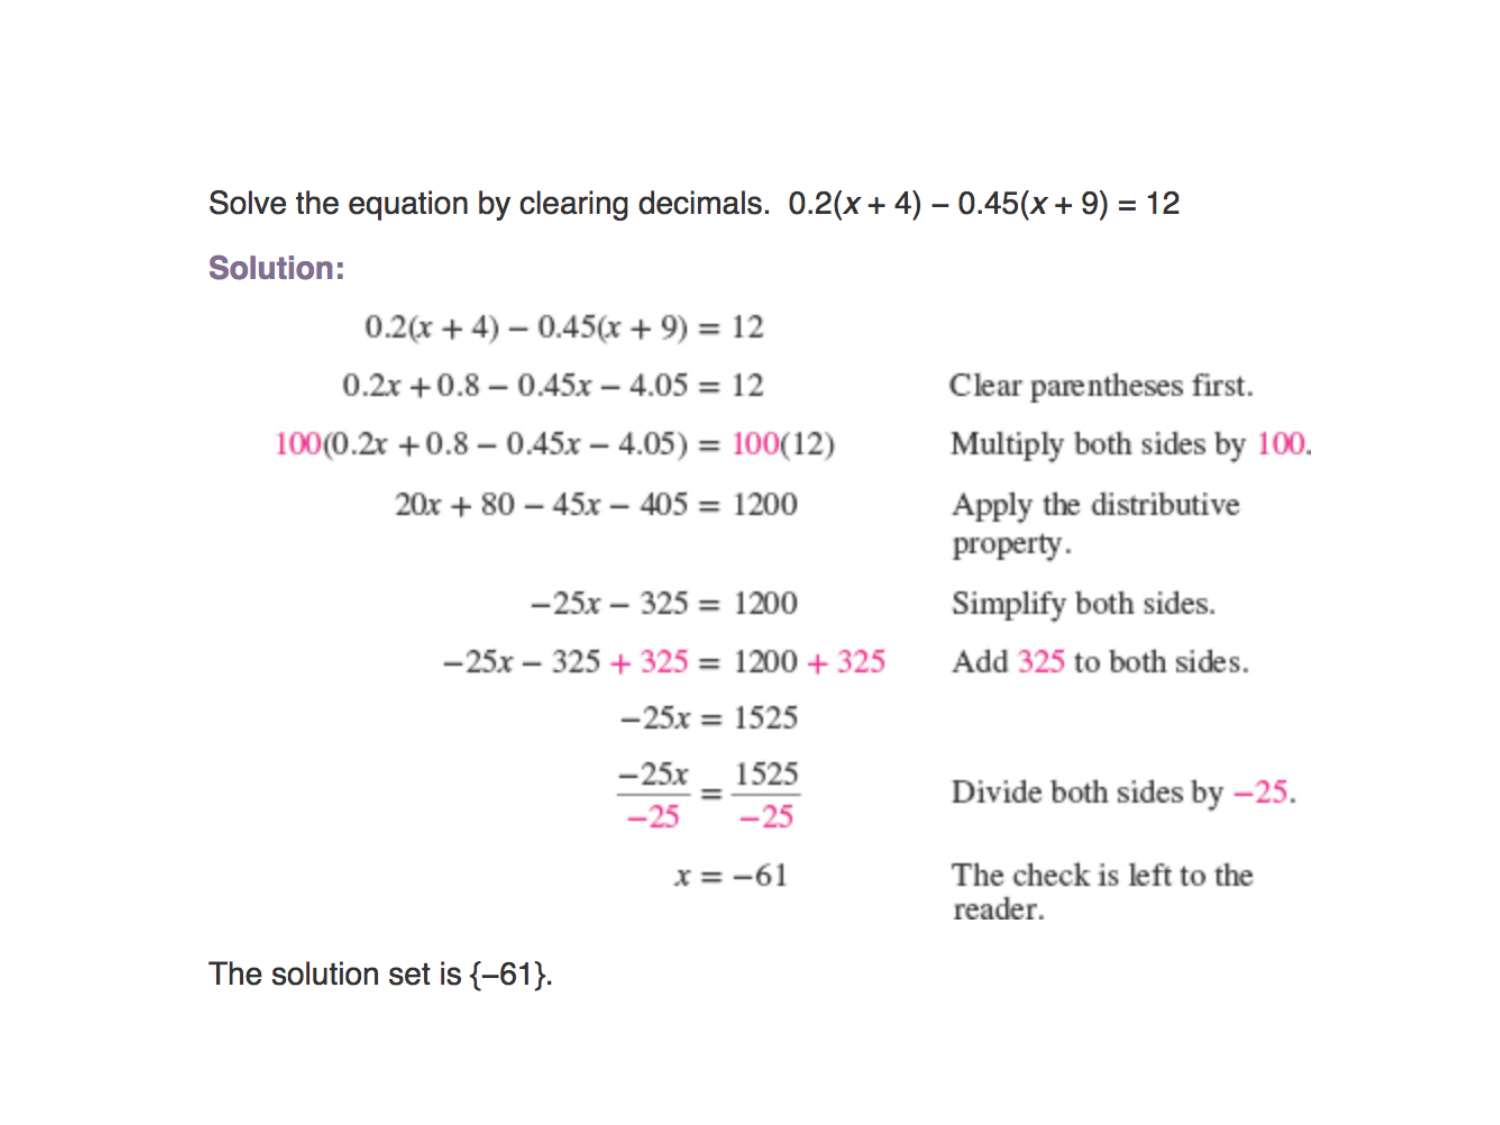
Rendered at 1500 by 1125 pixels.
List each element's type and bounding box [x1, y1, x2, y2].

list [10, 178, 1500, 1006]
